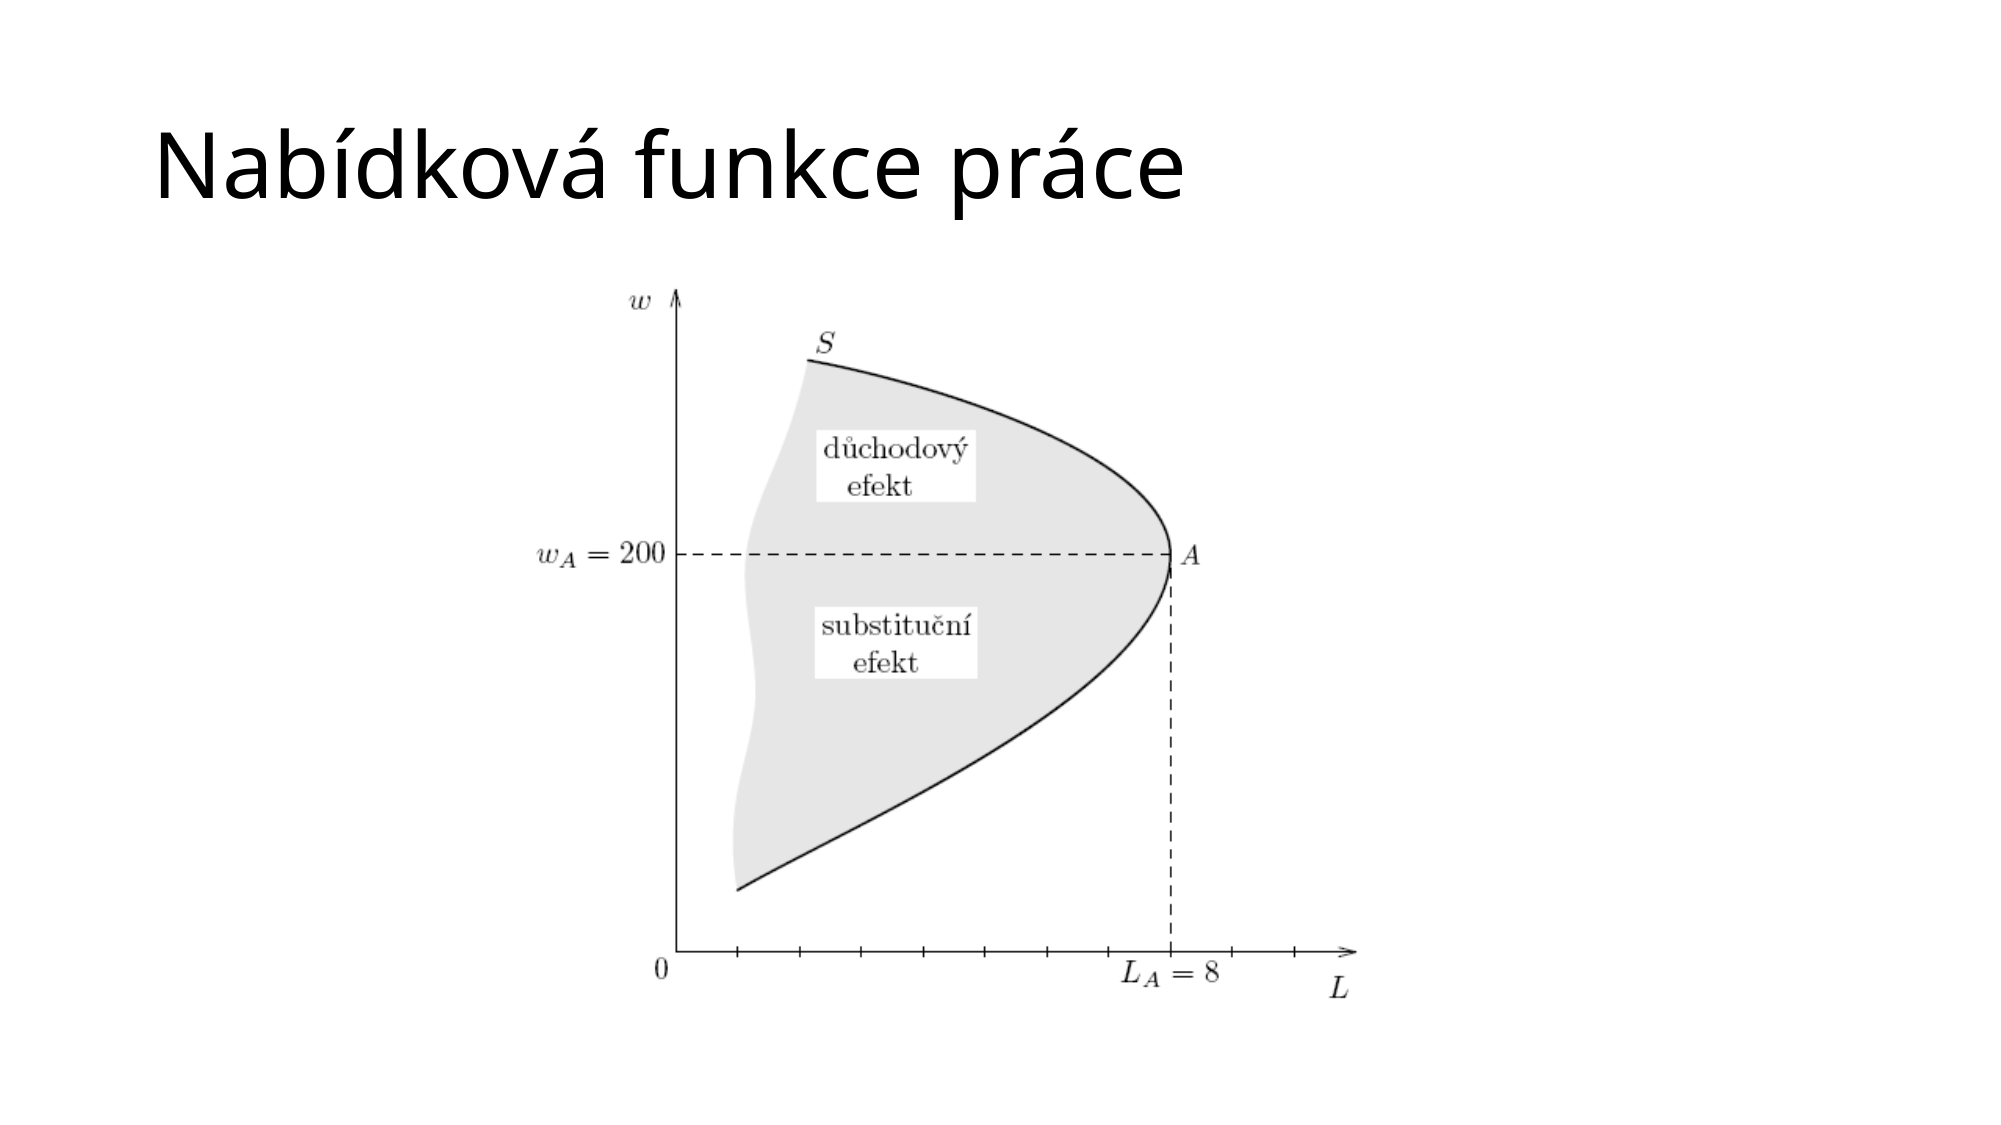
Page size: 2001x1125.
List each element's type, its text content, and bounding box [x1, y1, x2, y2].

title Nabídková funkce práce [137, 59, 1863, 278]
picture [524, 277, 1366, 1006]
